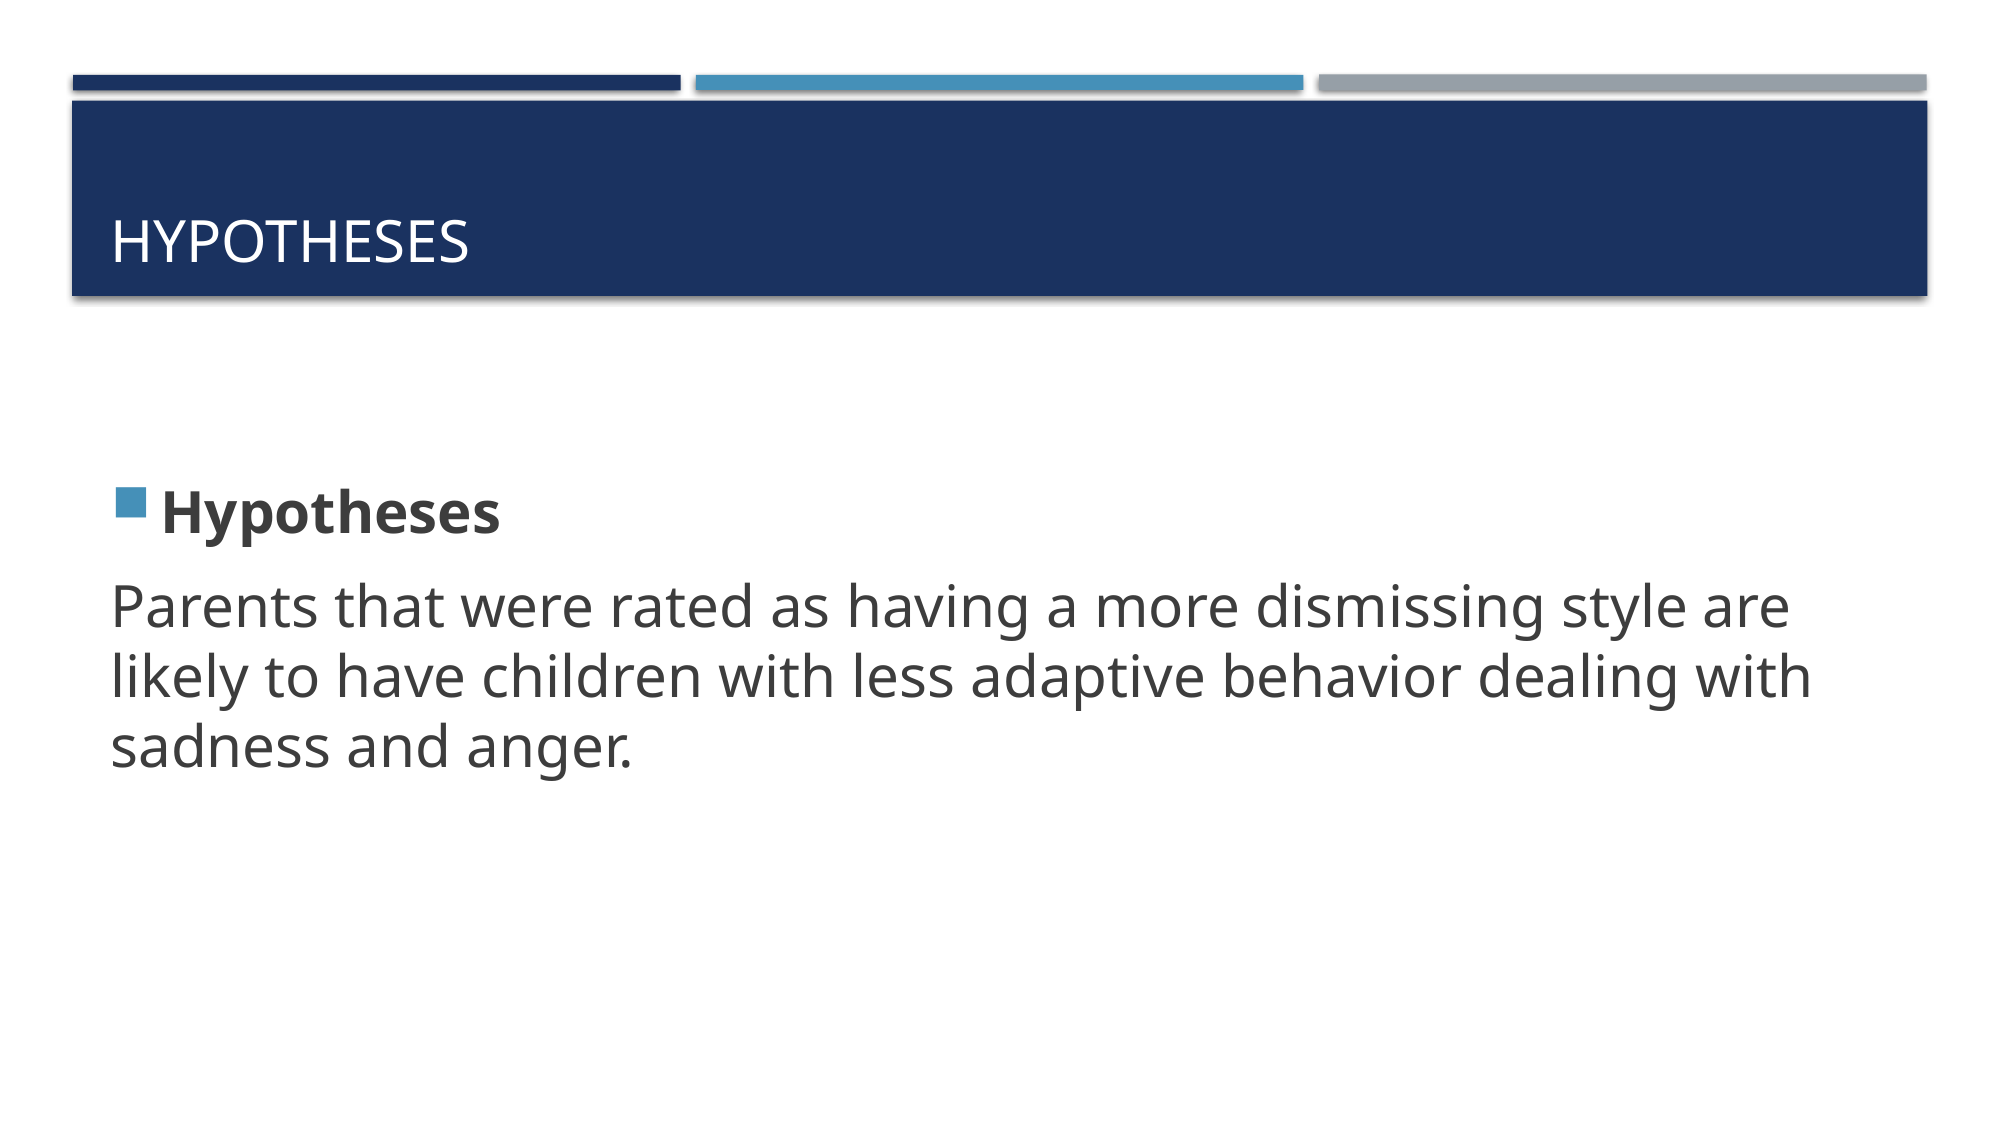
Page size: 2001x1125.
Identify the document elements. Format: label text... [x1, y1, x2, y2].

list Hypotheses Parents that were rated as having a more dismissing style are likely to have children with less adaptive behavior dealing with sadness and anger. [95, 357, 1905, 962]
title hypotheses [95, 115, 1905, 282]
